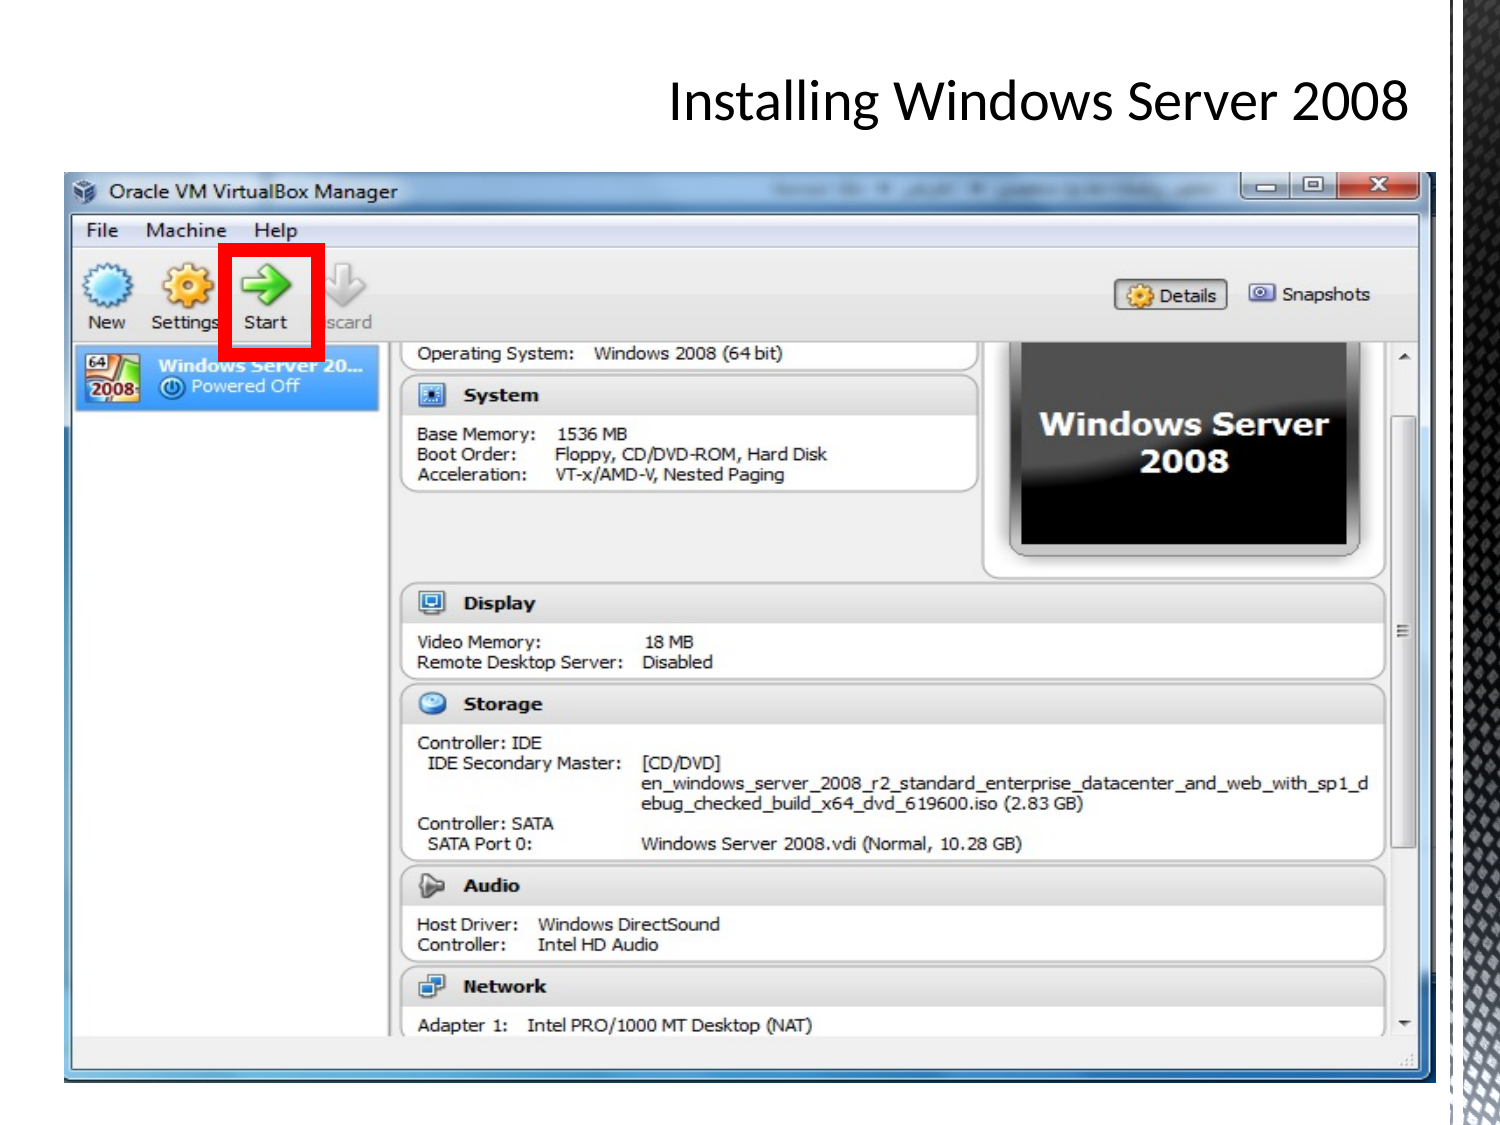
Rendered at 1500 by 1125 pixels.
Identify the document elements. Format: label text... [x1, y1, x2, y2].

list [64, 172, 1436, 1083]
title Installing Windows Server 2008 [75, 45, 1425, 149]
picture [1447, 0, 1500, 1125]
